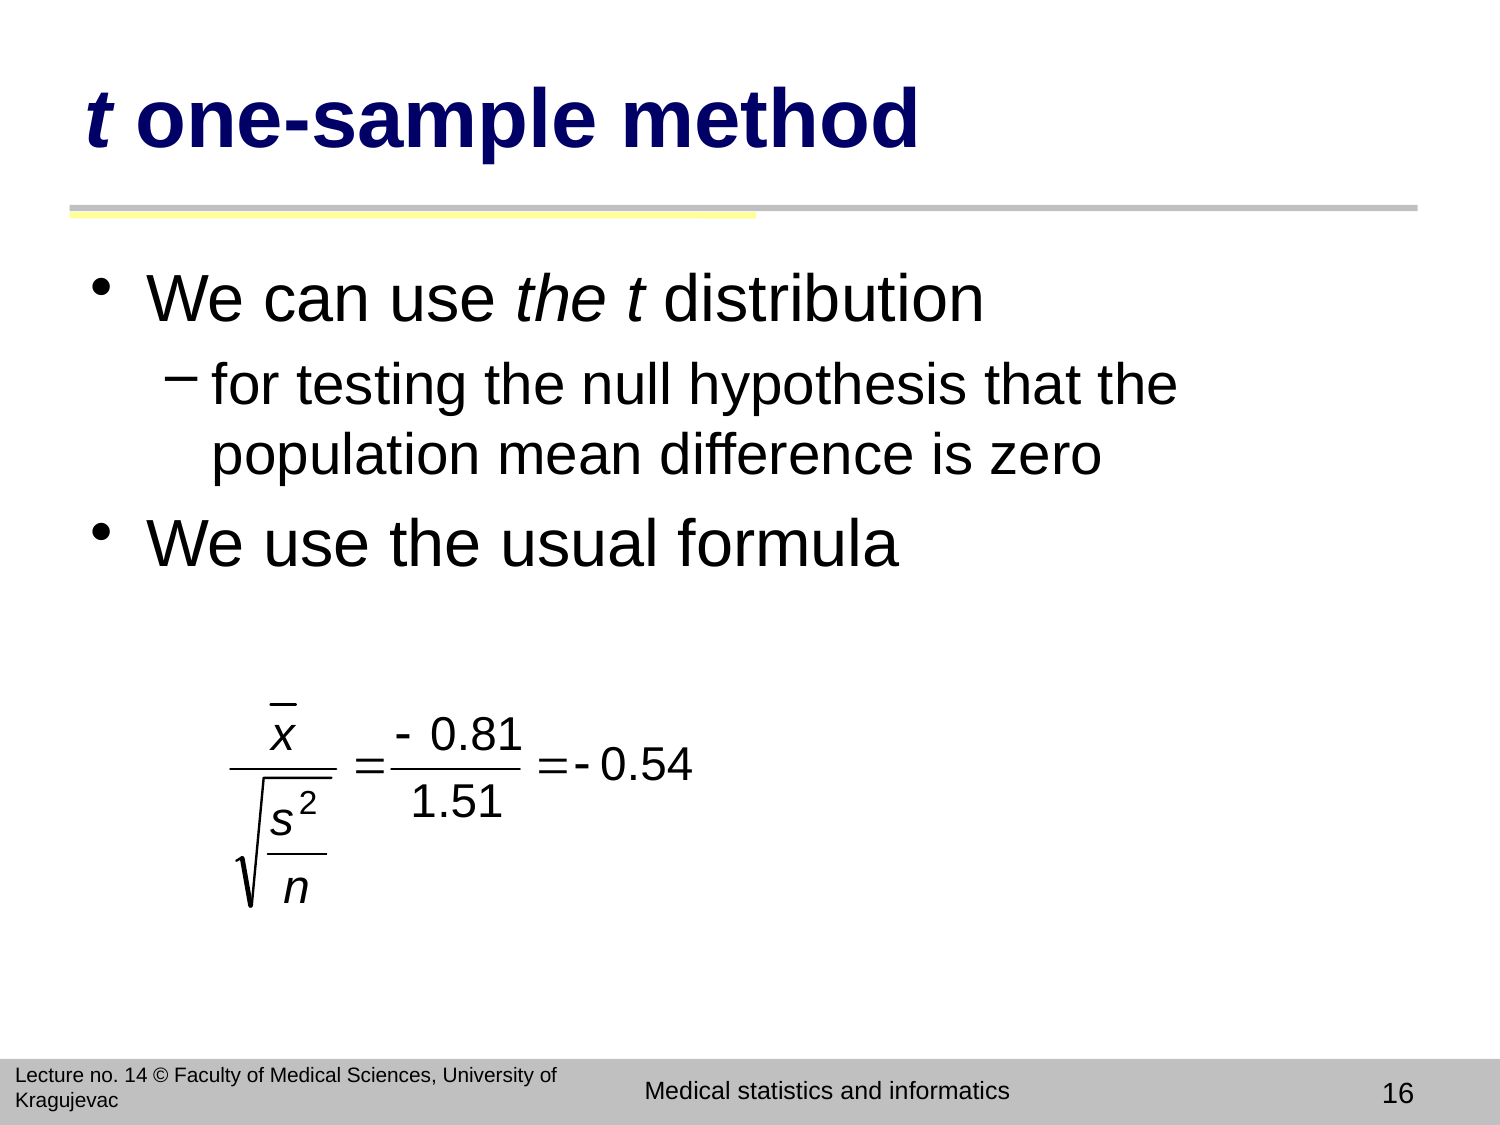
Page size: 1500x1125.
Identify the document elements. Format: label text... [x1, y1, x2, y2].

slide_number 16 [1164, 1066, 1430, 1125]
footer Medical statistics and informatics [512, 1066, 1144, 1125]
list We can use the t distribution for testing the null hypothesis that the population mean difference is zero We use the usual formula [74, 246, 1426, 1023]
slide_number Lecture no. 14 © Faculty of Medical Sciences, University of Kragujevac [0, 1053, 625, 1108]
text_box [220, 690, 703, 919]
title t one-sample method [69, 19, 1426, 208]
